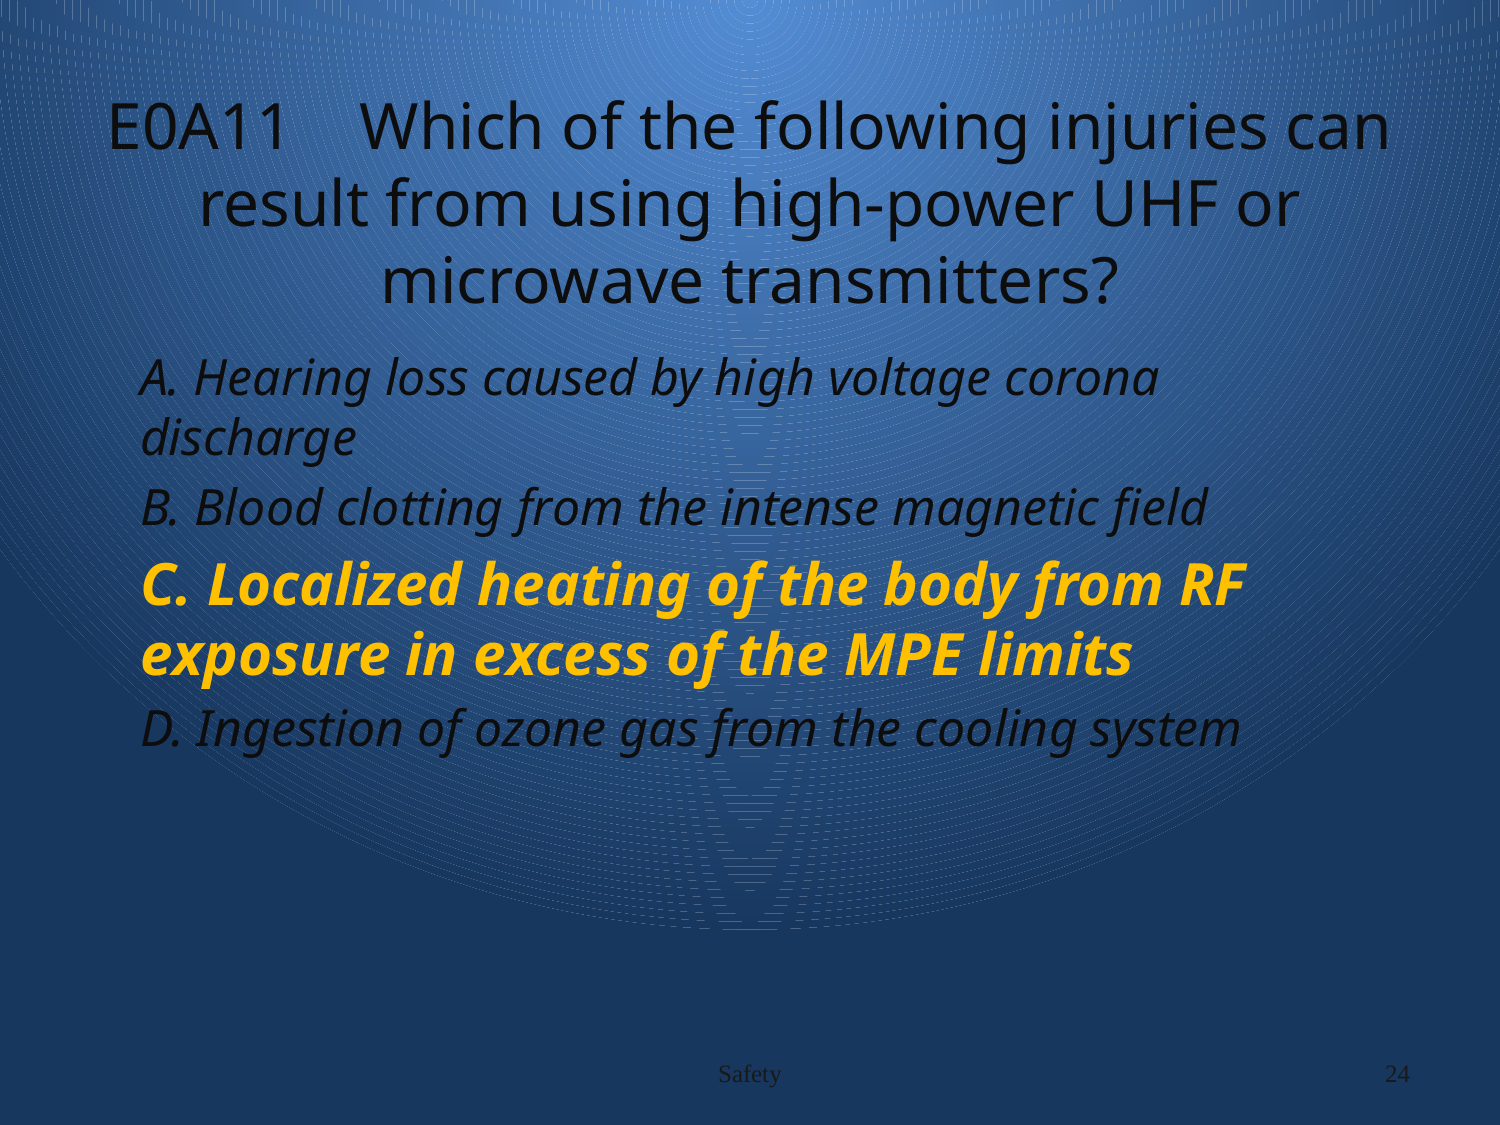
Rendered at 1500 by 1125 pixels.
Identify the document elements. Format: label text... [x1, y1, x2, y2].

subtitle A. Hearing loss caused by high voltage corona discharge B. Blood clotting from the intense magnetic field C. Localized heating of the body from RF exposure in excess of the MPE limits D. Ingestion of ozone gas from the cooling system [125, 337, 1375, 1013]
title E0A11 Which of the following injuries can result from using high-power UHF or microwave transmitters? [50, 0, 1450, 325]
slide_number 24 [1074, 1042, 1425, 1103]
footer Safety [512, 1042, 988, 1103]
